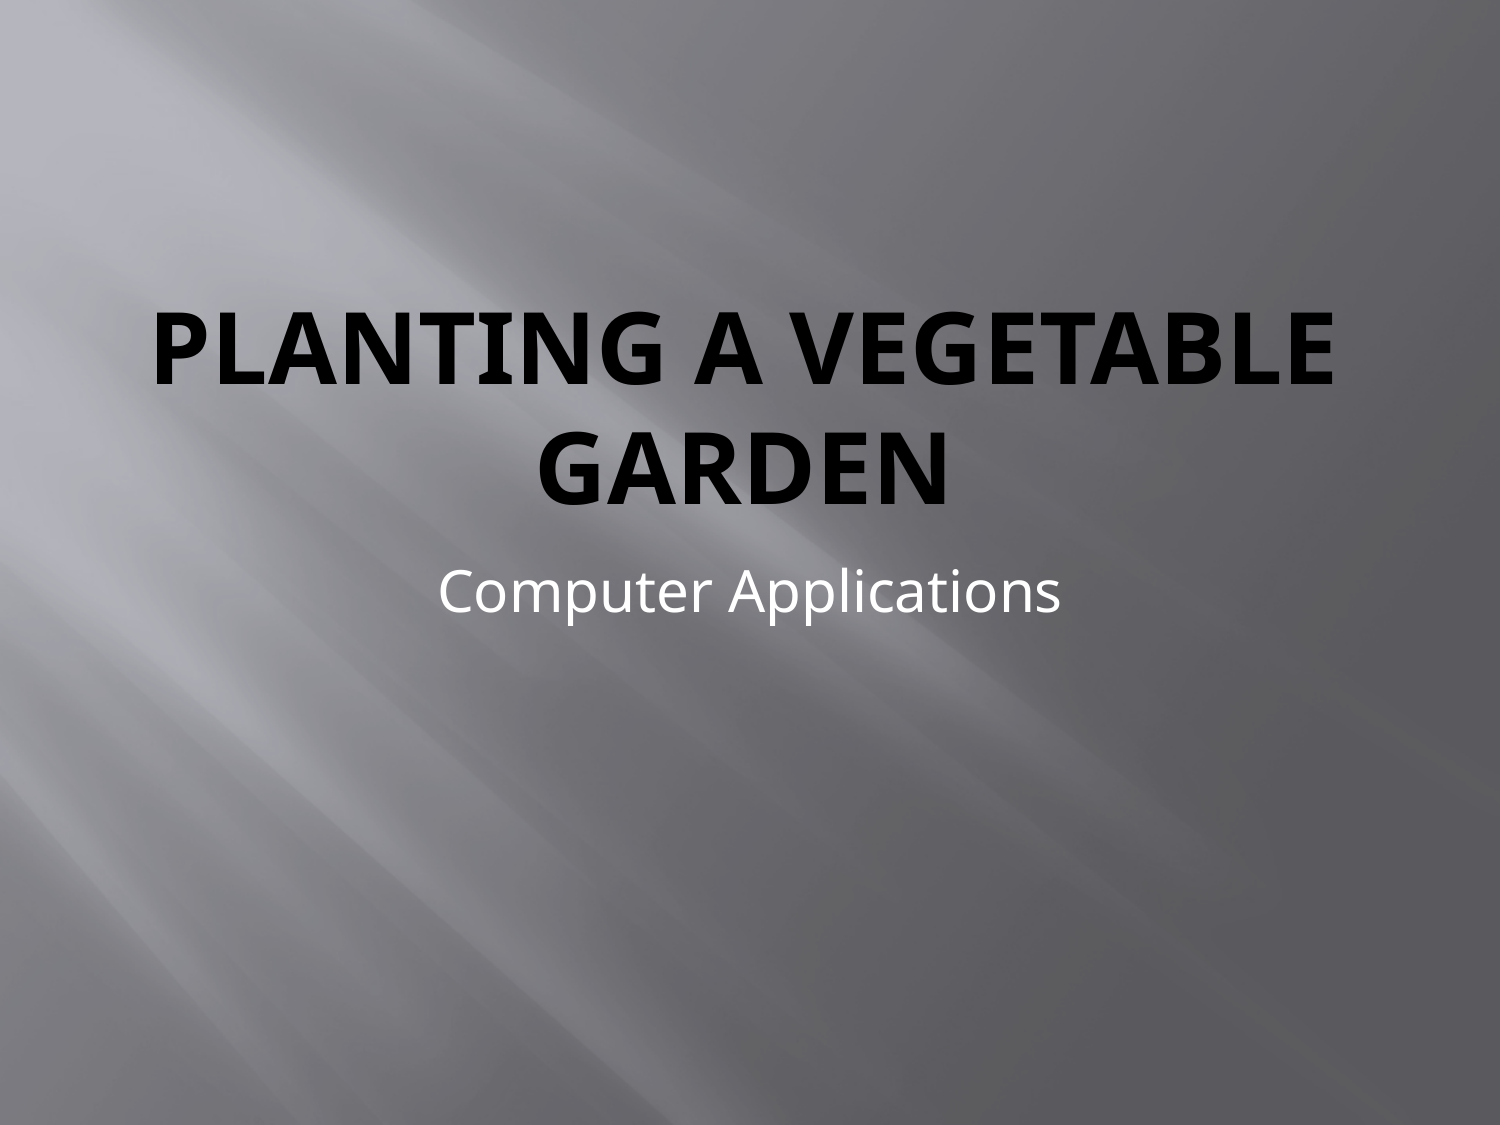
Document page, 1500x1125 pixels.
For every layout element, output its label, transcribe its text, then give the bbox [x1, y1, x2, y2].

subtitle Computer Applications [225, 546, 1275, 834]
title Planting a Vegetable Garden [69, 224, 1420, 525]
